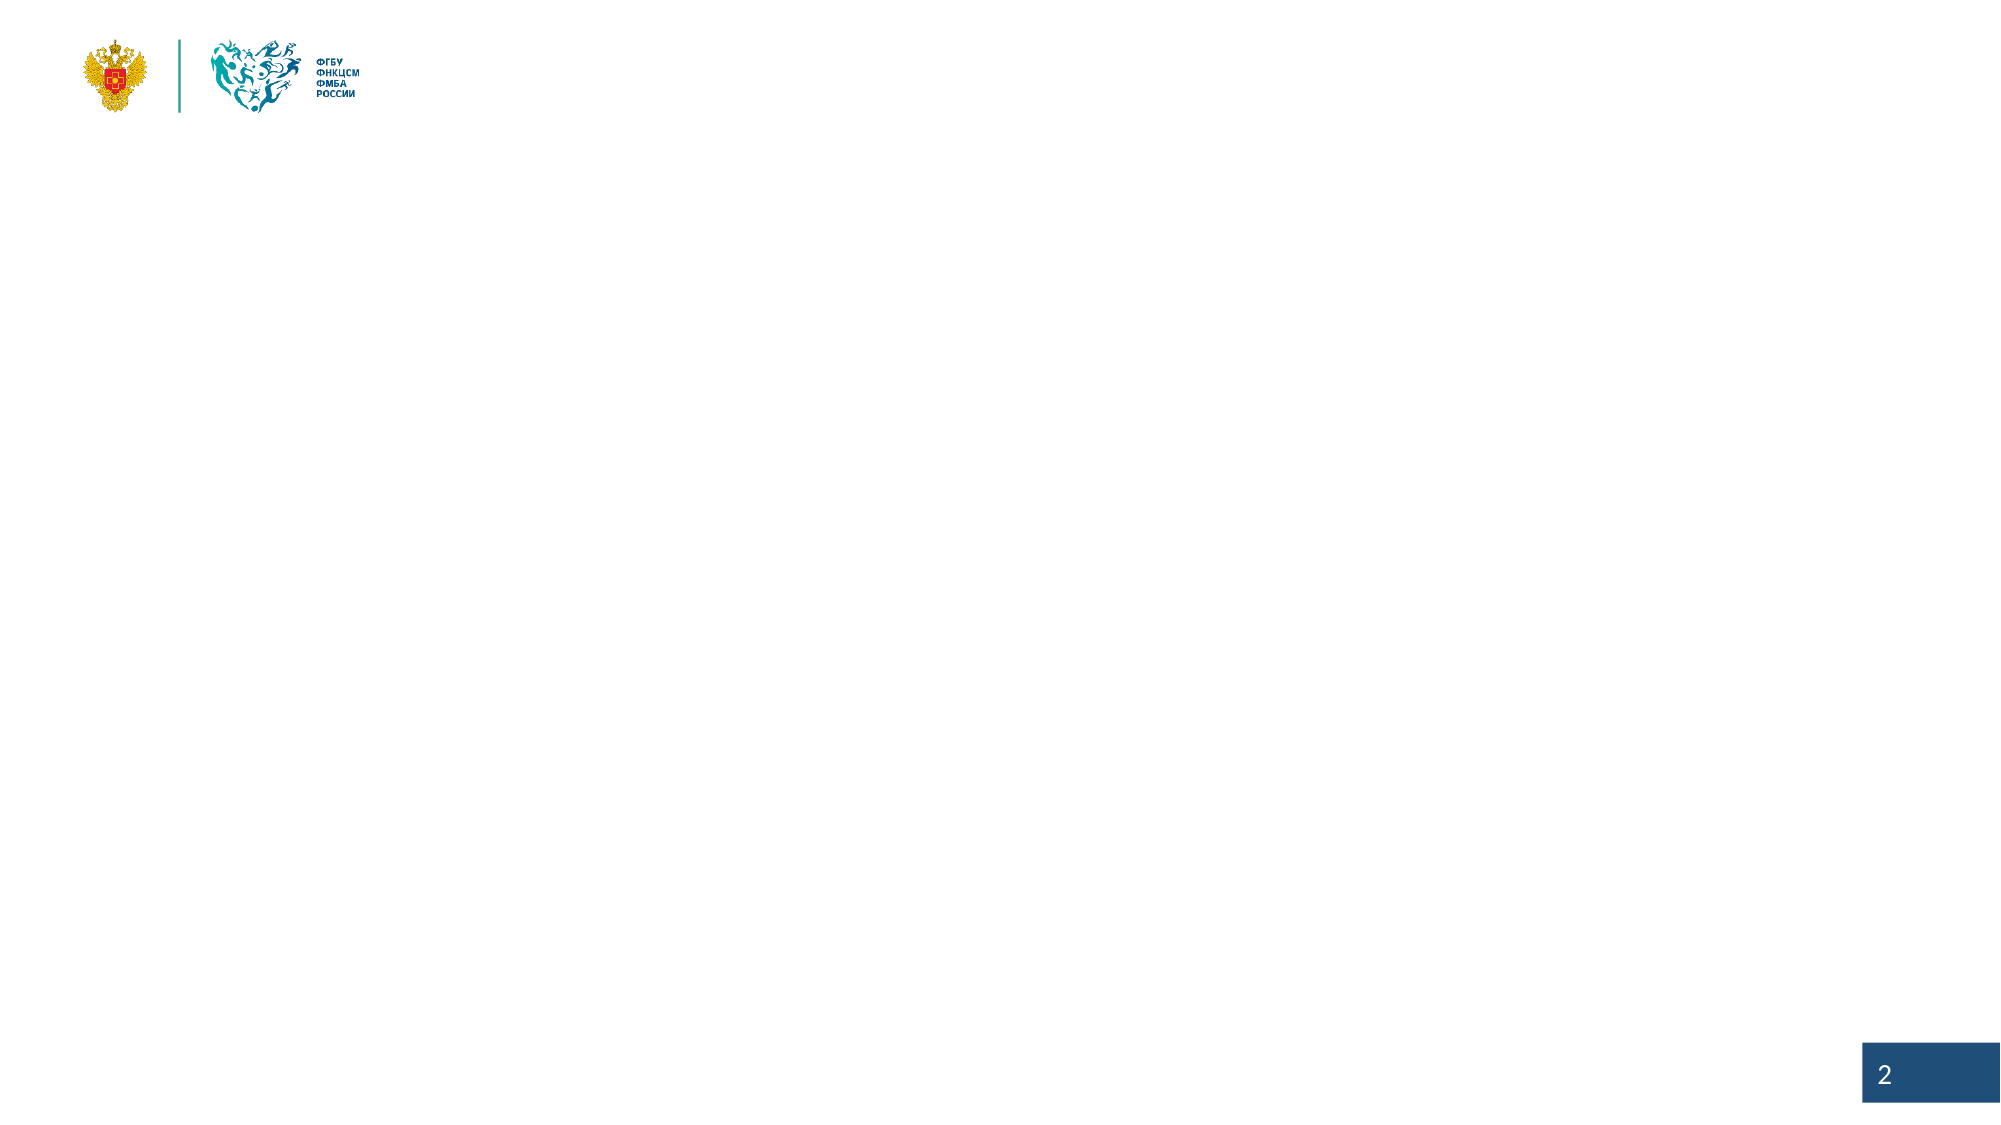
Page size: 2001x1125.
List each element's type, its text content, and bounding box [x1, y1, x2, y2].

slide_number 2 [1862, 1042, 2000, 1103]
picture [83, 37, 359, 116]
